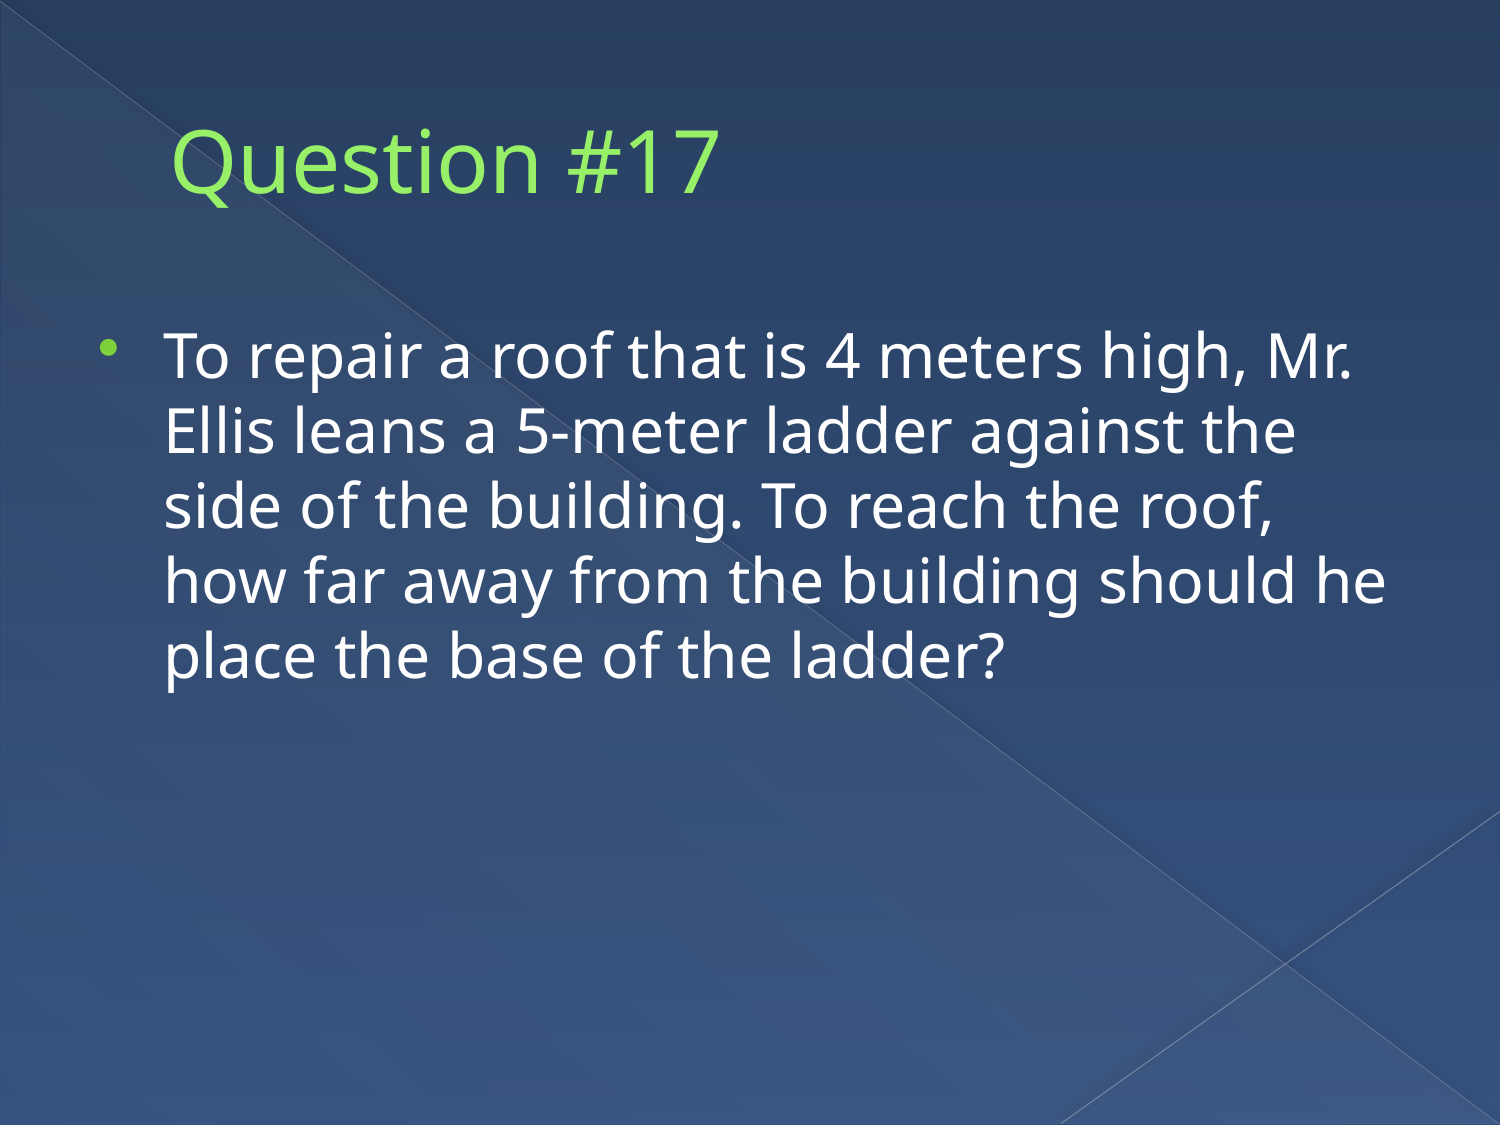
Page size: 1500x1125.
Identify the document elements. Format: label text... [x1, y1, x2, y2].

list To repair a roof that is 4 meters high, Mr. Ellis leans a 5-meter ladder against the side of the building. To reach the roof, how far away from the building should he place the base of the ladder? [75, 308, 1425, 1059]
title Question #17 [75, 43, 1425, 274]
